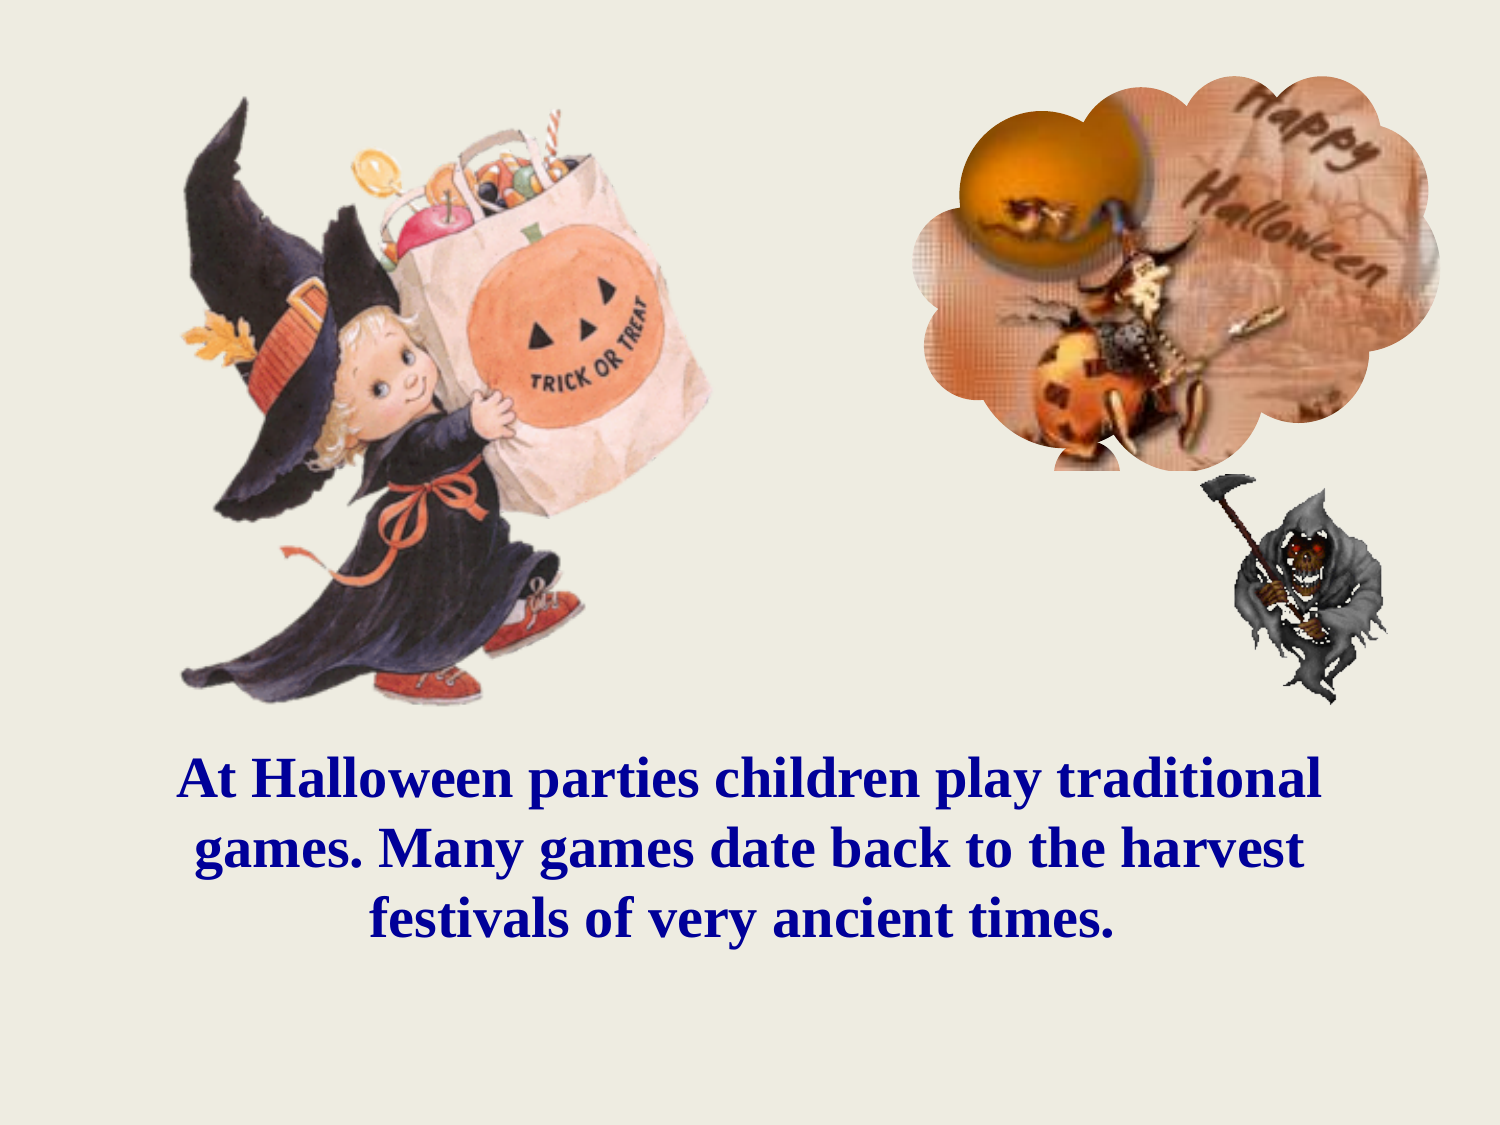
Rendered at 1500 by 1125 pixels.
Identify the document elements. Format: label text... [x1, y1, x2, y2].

picture [174, 87, 728, 713]
picture [912, 74, 1441, 471]
title At Halloween parties children play traditional games. Many games date back to the harvest festivals of very ancient times. [75, 750, 1425, 938]
picture [1199, 474, 1396, 718]
